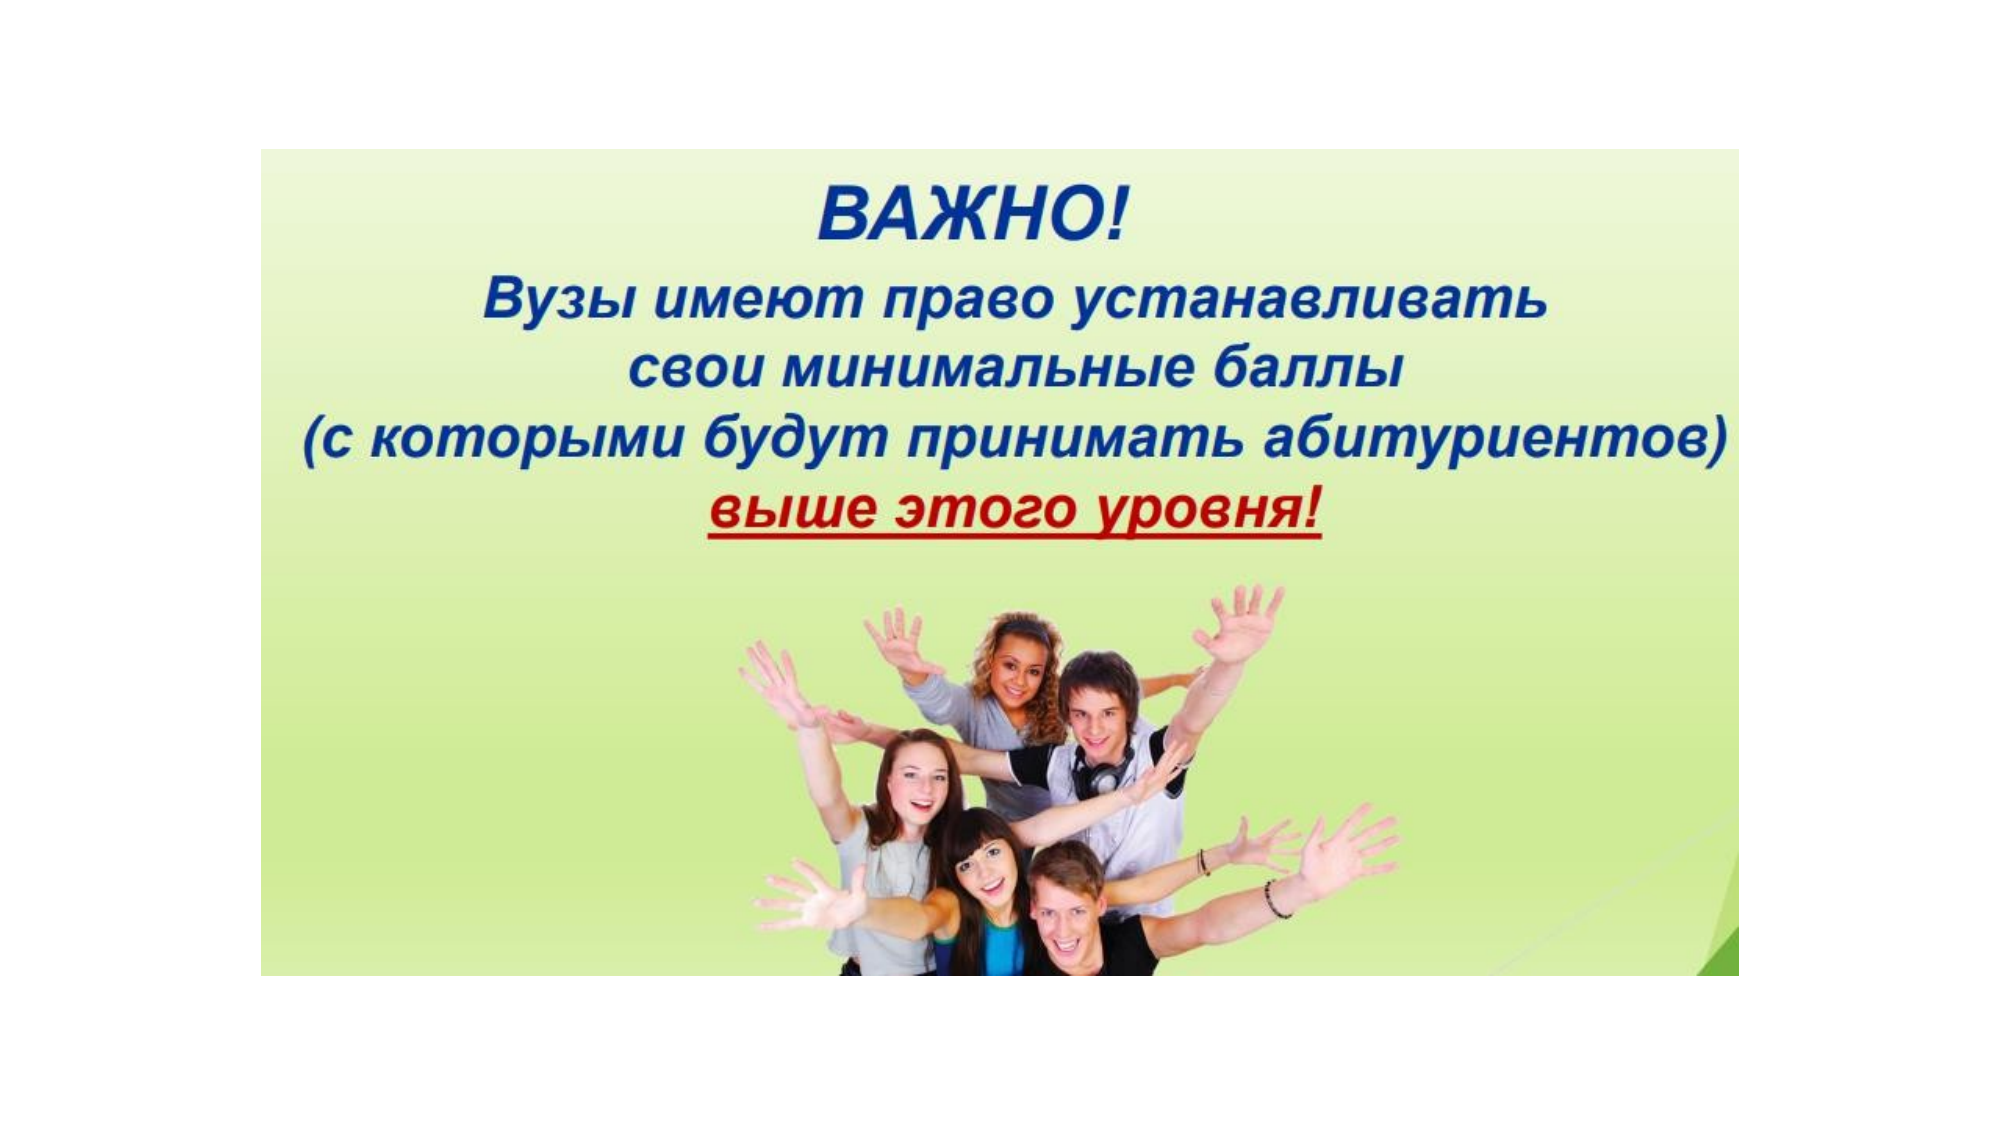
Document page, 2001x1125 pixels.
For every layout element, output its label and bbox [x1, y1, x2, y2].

text_box [261, 148, 1739, 976]
